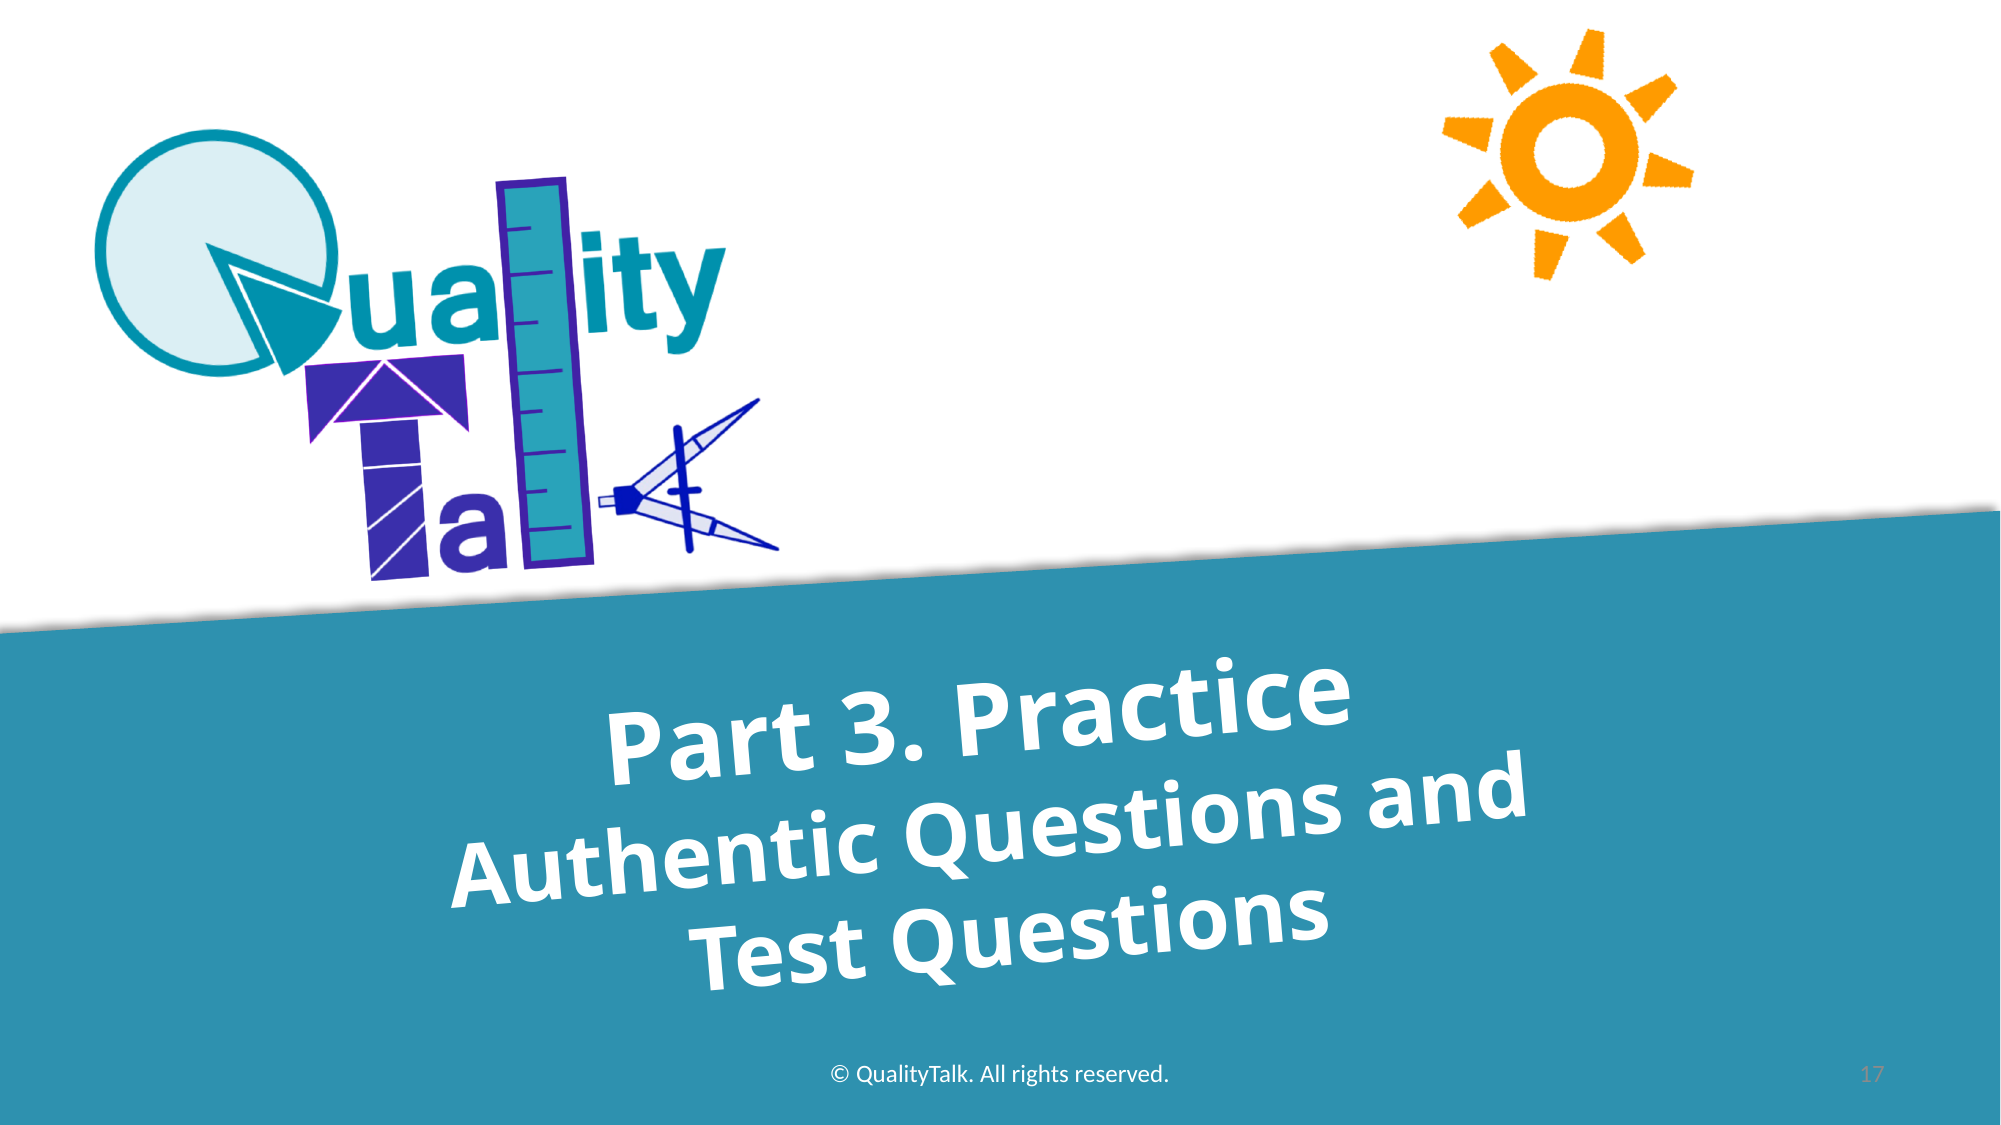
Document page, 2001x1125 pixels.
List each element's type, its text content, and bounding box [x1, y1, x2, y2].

picture [79, 84, 787, 610]
text_box Part 3. Practice Authentic Questions and Test Questions [216, 579, 1784, 1057]
slide_number 17 [1433, 1042, 1900, 1103]
picture [1412, 0, 1722, 309]
footer © QualityTalk. All rights reserved. [683, 1042, 1317, 1103]
